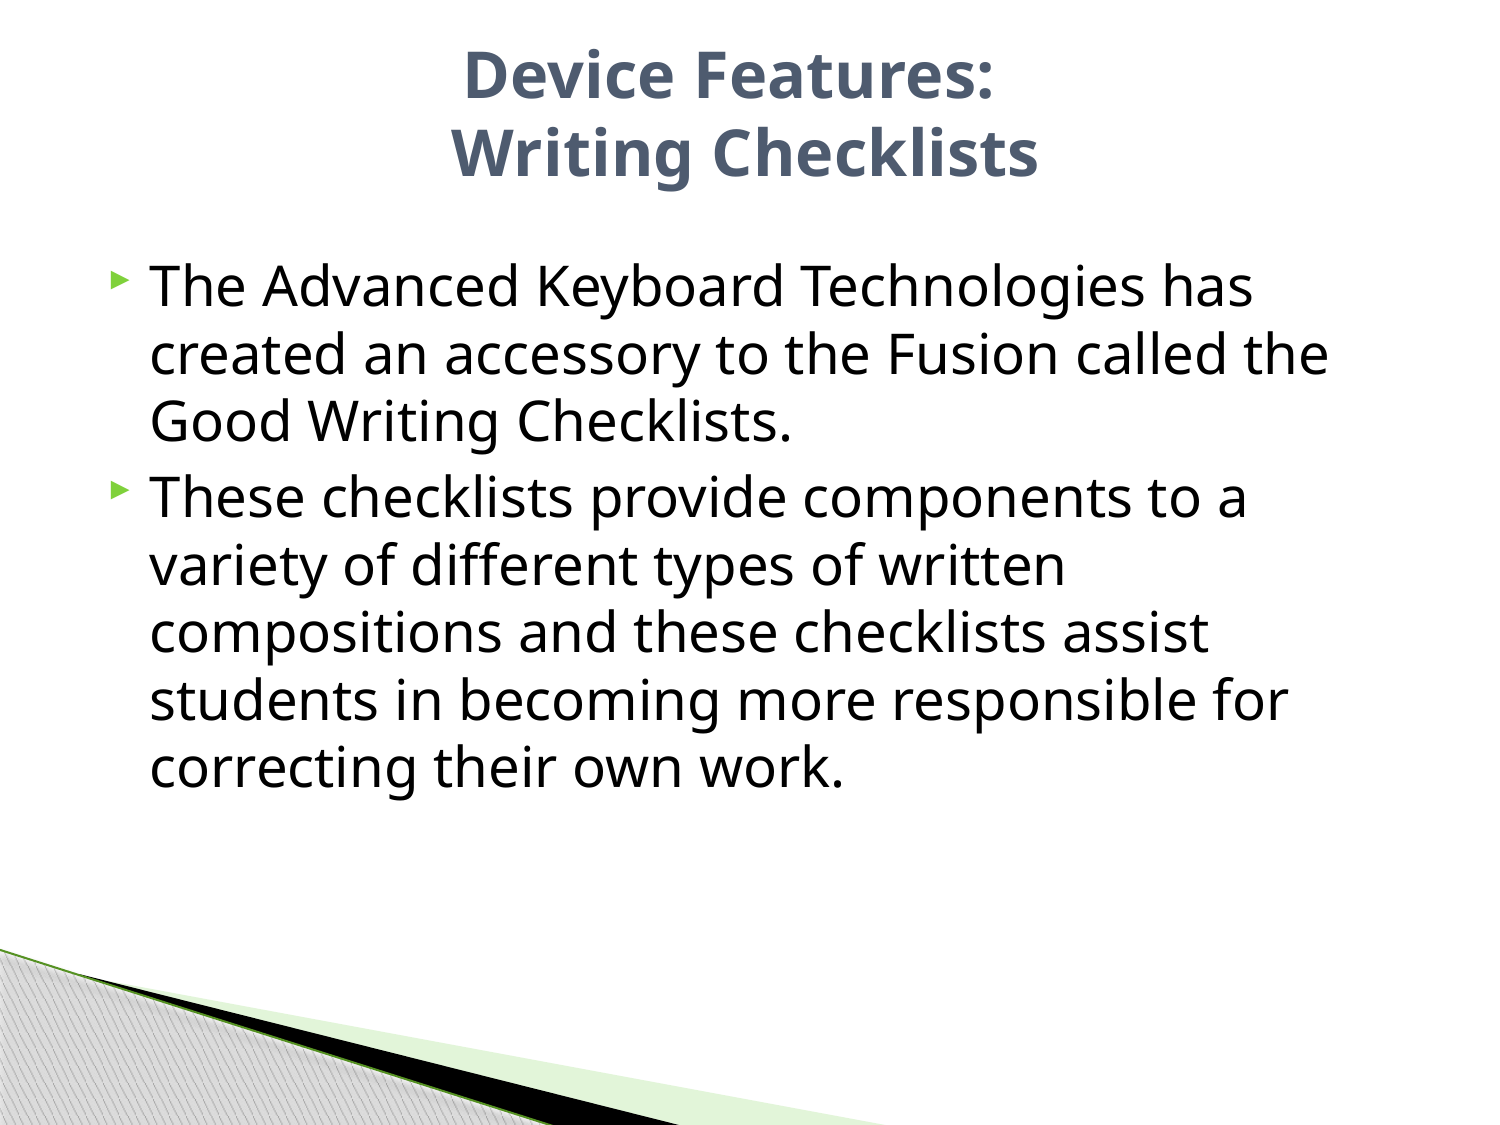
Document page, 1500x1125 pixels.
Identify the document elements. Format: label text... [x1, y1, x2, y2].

list The Advanced Keyboard Technologies has created an accessory to the Fusion called the Good Writing Checklists. These checklists provide components to a variety of different types of written compositions and these checklists assist students in becoming more responsible for correcting their own work. [75, 243, 1425, 986]
title Device Features: Writing Checklists [75, 24, 1418, 198]
